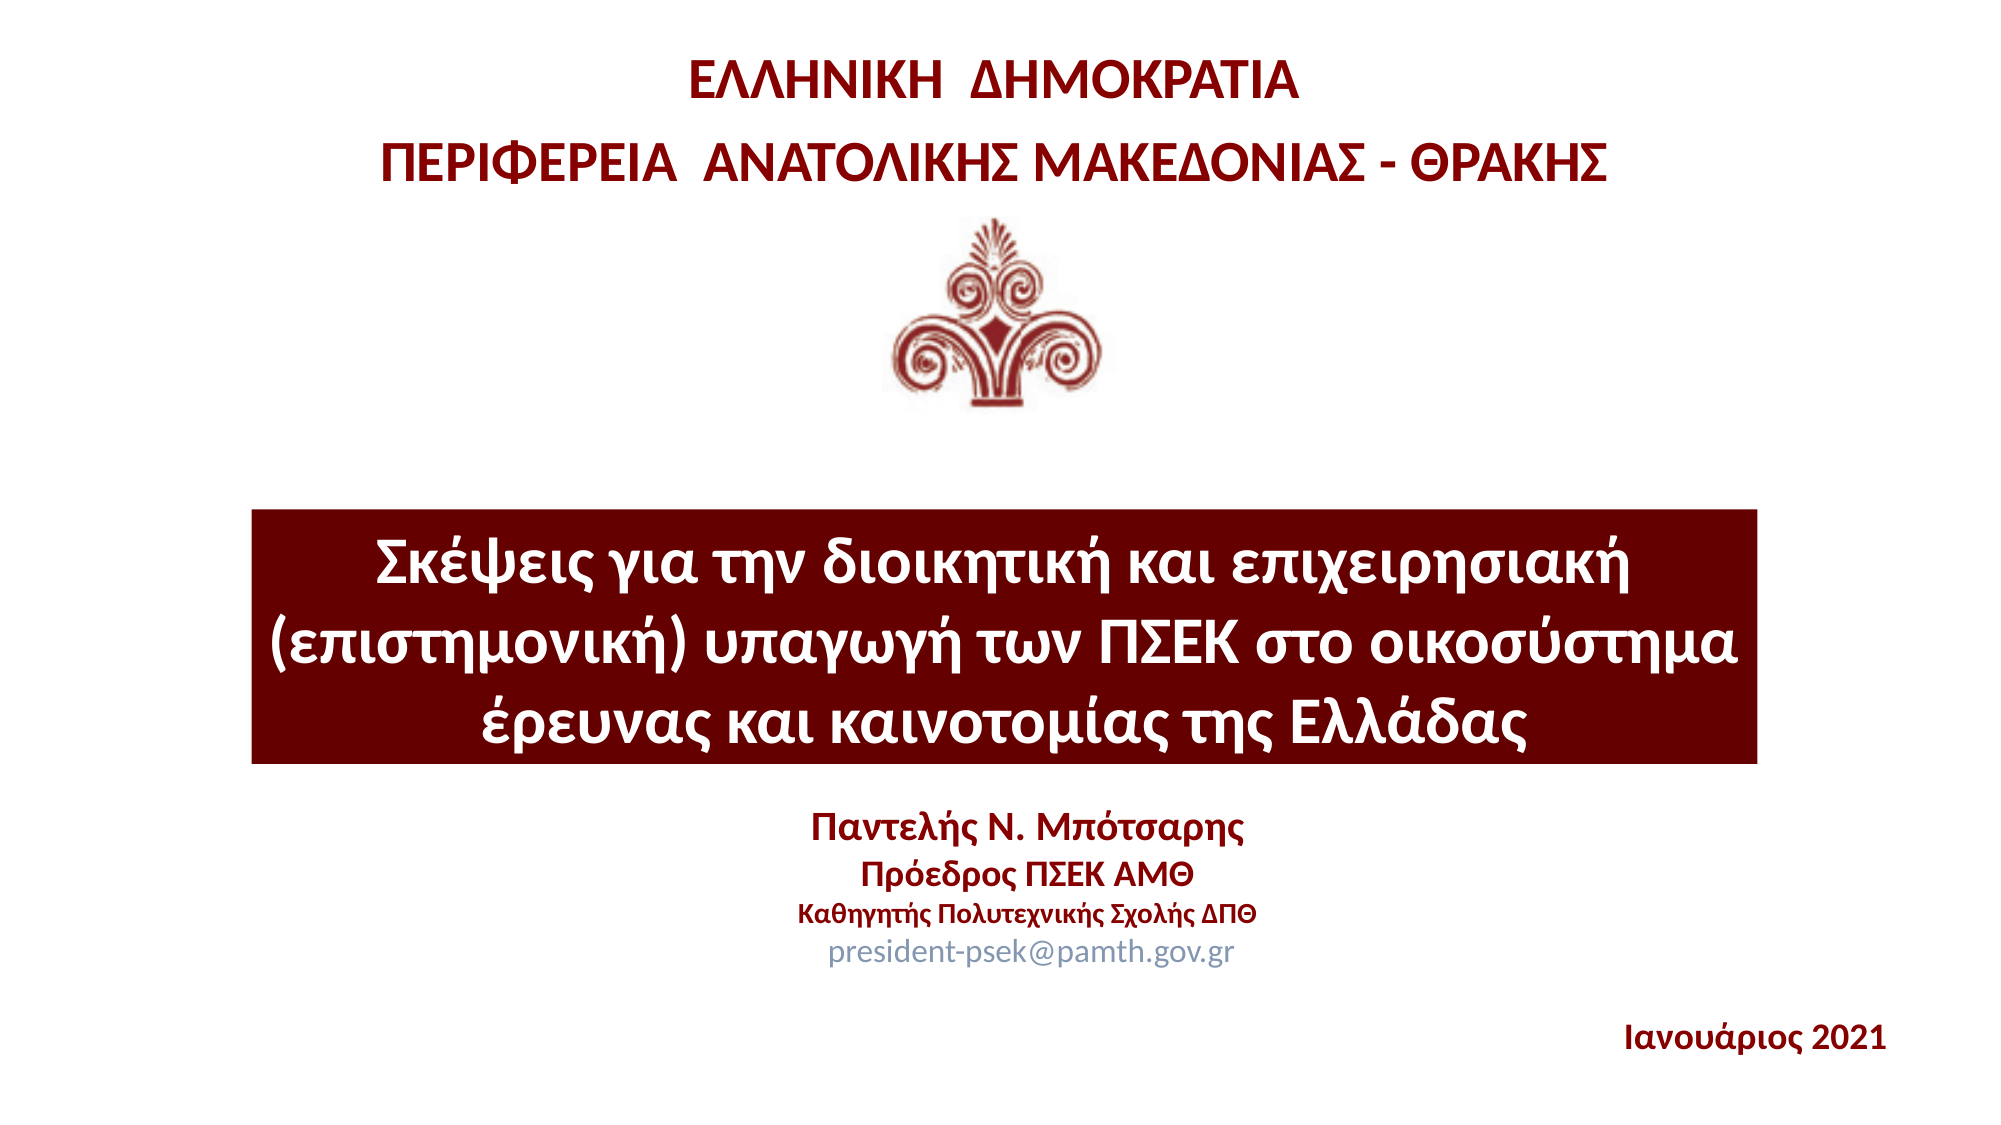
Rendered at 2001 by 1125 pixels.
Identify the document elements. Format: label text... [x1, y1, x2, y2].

text_box Σκέψεις για την διοικητική και επιχειρησιακή (επιστημονική) υπαγωγή των ΠΣΕΚ στο οικοσύστημα έρευνας και καινοτομίας της Ελλάδας [251, 509, 1758, 764]
text_box ΕΛΛΗΝΙΚΗ ΔΗΜΟΚΡΑΤΙΑ ΠΕΡΙΦΕΡΕΙΑ ΑΝΑΤΟΛΙΚΗΣ ΜΑΚΕΔΟΝΙΑΣ - ΘΡΑΚΗΣ [274, 19, 1714, 201]
text_box Παντελής N. Μπότσαρης Πρόεδρος ΠΣΕΚ ΑΜΘ Καθηγητής Πολυτεχνικής Σχολής ΔΠΘ president-psek@pamth.gov.gr [652, 791, 1403, 977]
text_box Ιανουάριος 2021 [1609, 1004, 1903, 1065]
picture [882, 202, 1127, 432]
